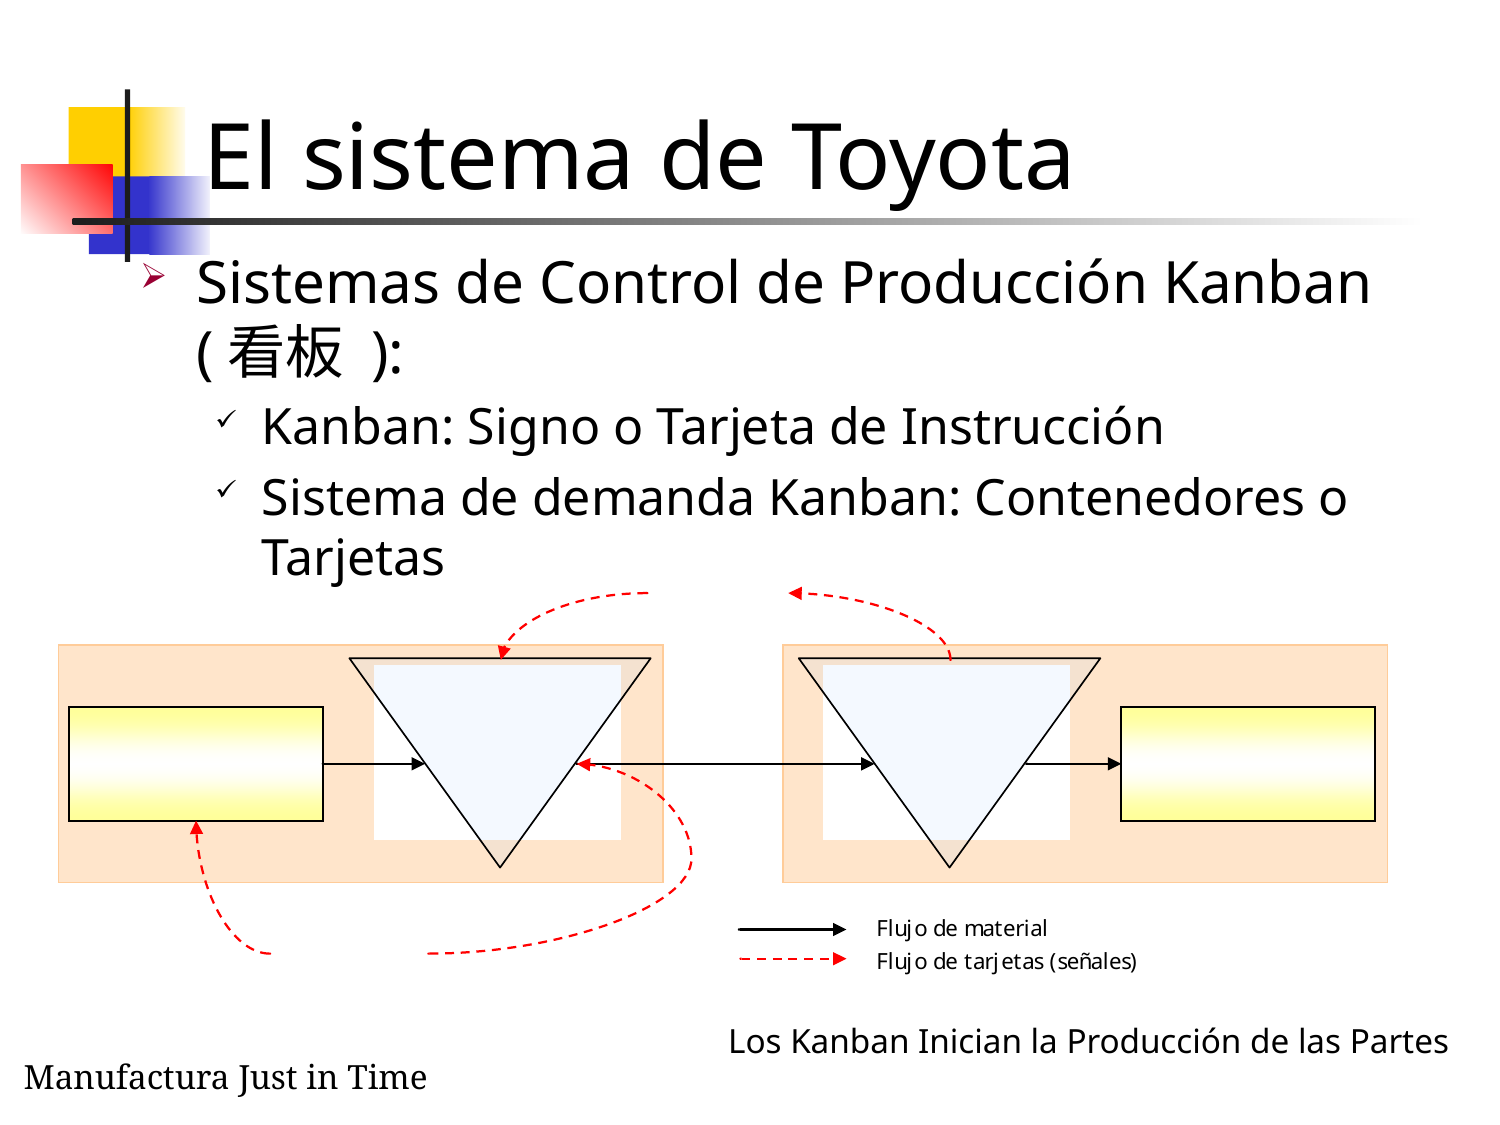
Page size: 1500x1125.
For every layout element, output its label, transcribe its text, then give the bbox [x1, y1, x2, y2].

picture [24, 524, 1438, 1007]
title El sistema de Toyota [188, 27, 1468, 216]
list Sistemas de Control de Producción Kanban (看板 ): Kanban: Signo o Tarjeta de Instrucción Sistema de demanda Kanban: Contenedores o Tarjetas [124, 237, 1401, 523]
text_box Los Kanban Inician la Producción de las Partes [713, 1012, 1465, 1068]
